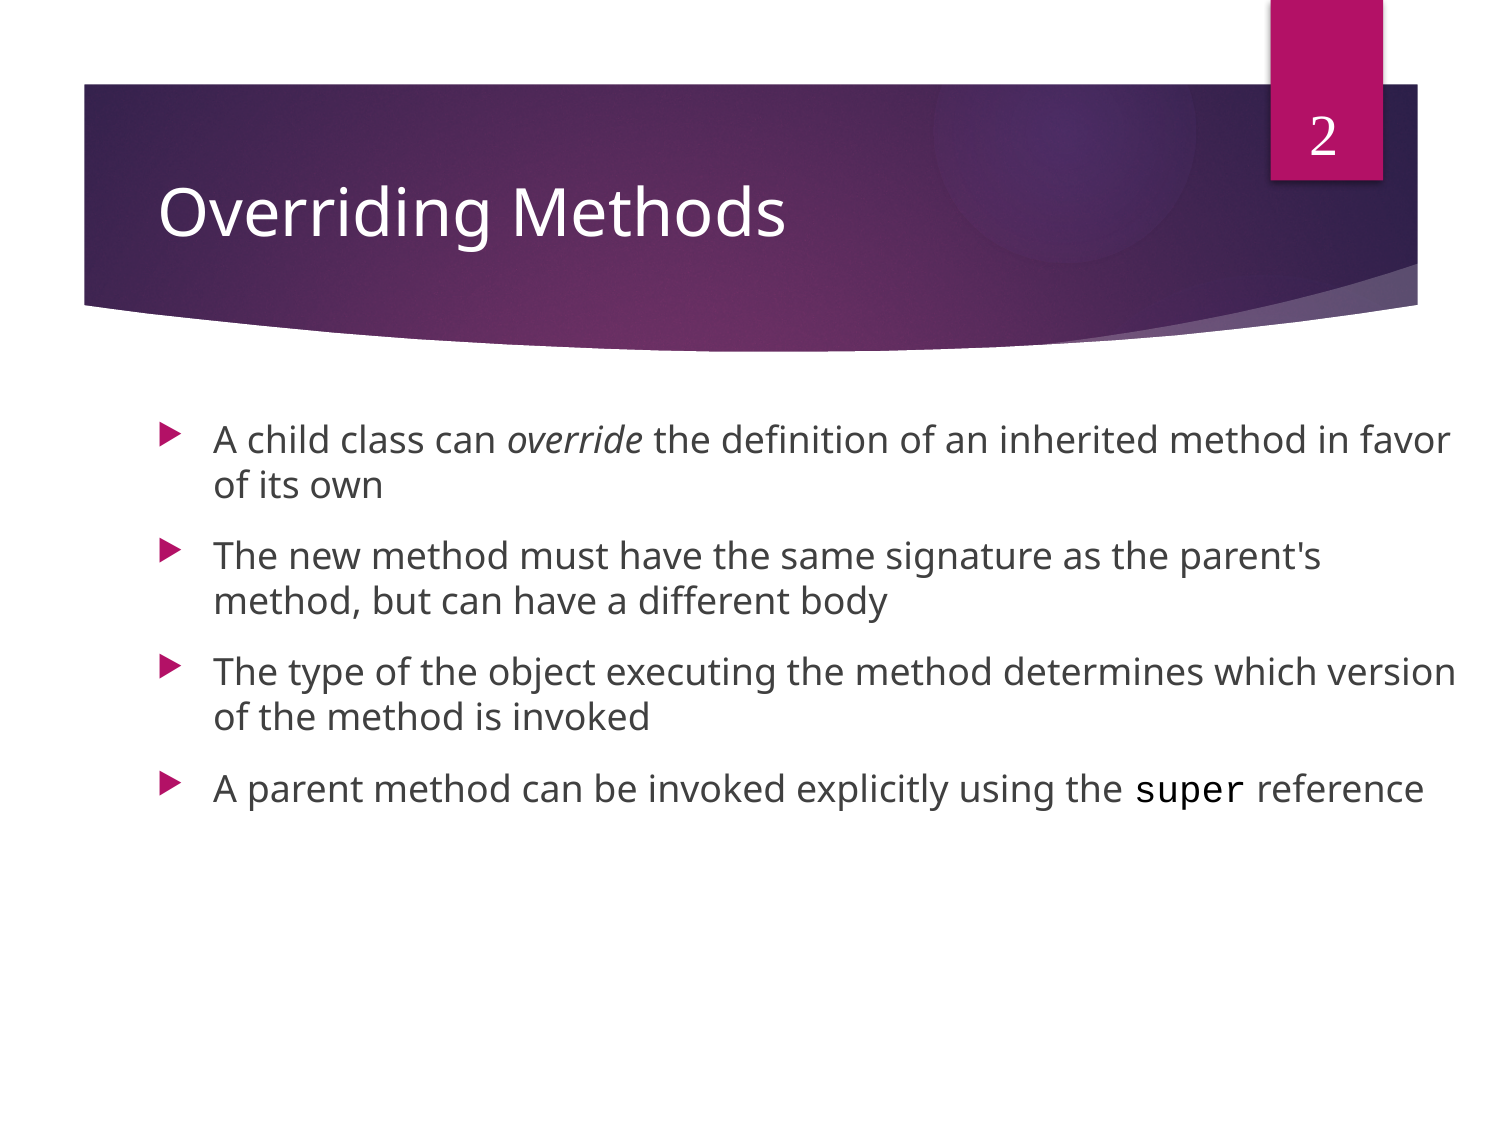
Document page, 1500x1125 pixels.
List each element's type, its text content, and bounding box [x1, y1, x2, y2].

list A child class can override the definition of an inherited method in favor of its own The new method must have the same signature as the parent's method, but can have a different body The type of the object executing the method determines which version of the method is invoked A parent method can be invoked explicitly using the super reference [141, 408, 1475, 988]
slide_number 2 [1259, 48, 1390, 175]
title Overriding Methods [141, 152, 1183, 269]
